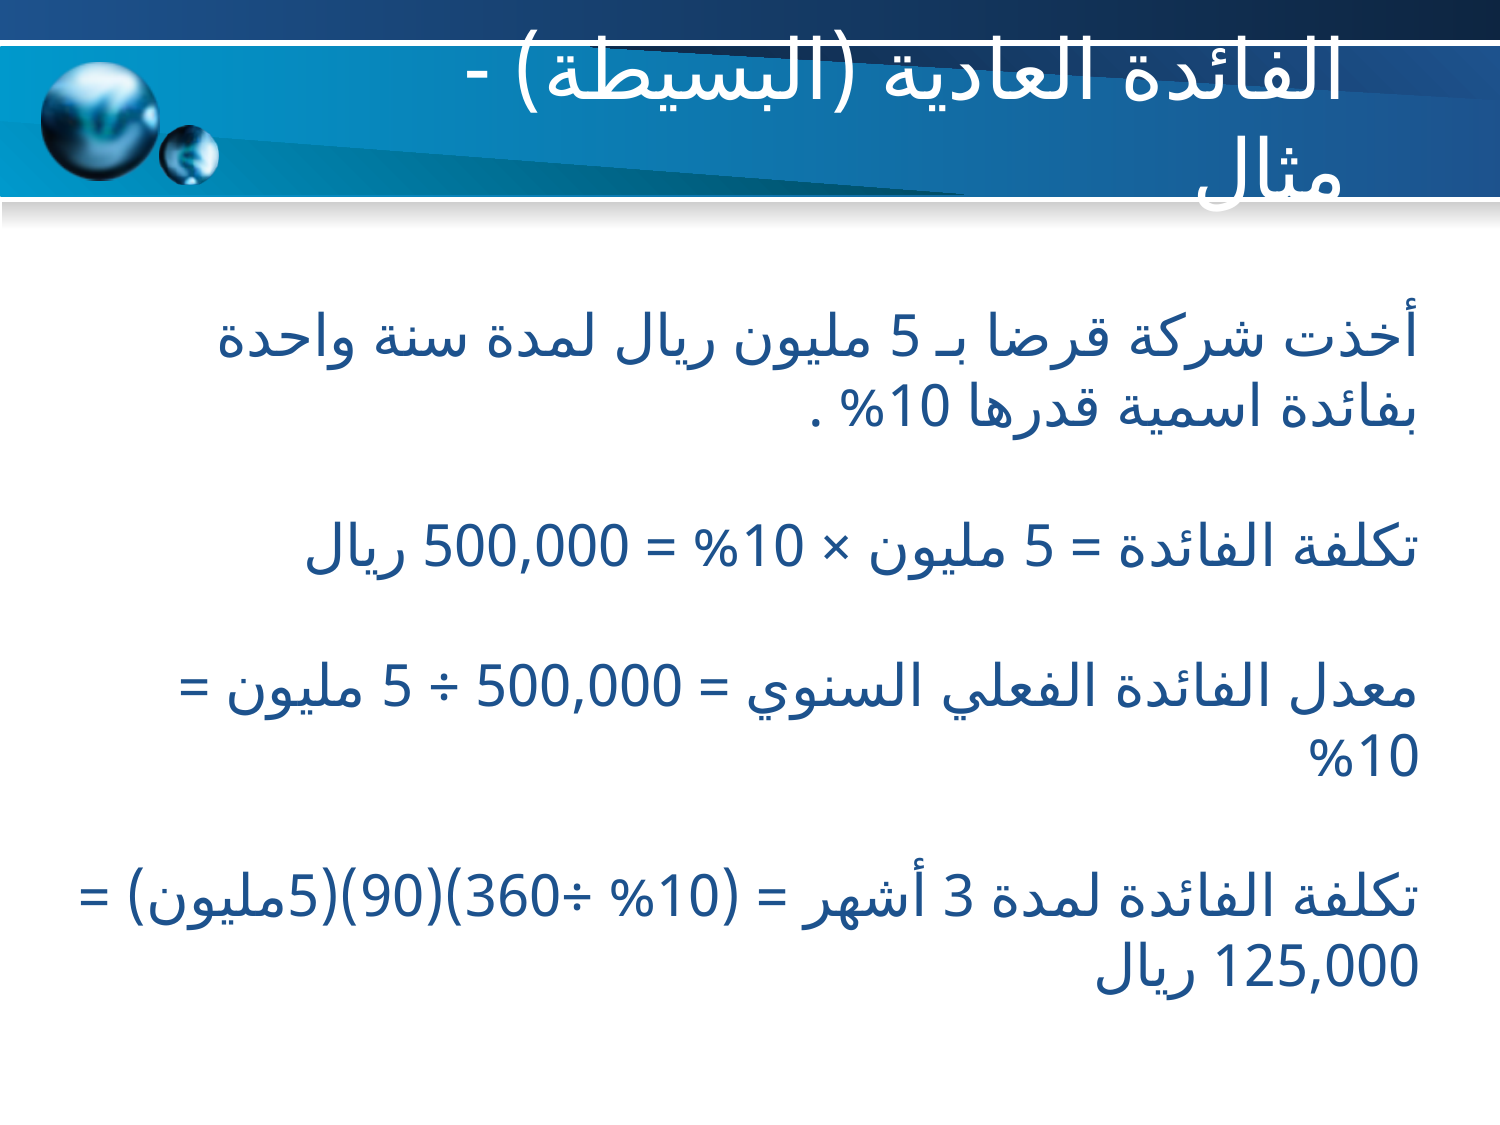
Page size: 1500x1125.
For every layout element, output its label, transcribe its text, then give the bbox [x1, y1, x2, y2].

picture [42, 63, 159, 180]
title الفائدة العادية (البسيطة) - مثال [274, 44, 1363, 188]
text_box أخذت شركة قرضا بـ 5 مليون ريال لمدة سنة واحدة بفائدة اسمية قدرها 10% . تكلفة الفائدة = 5 مليون × 10% = 500,000 ريال معدل الفائدة الفعلي السنوي = 500,000 ÷ 5 مليون = 10% تكلفة الفائدة لمدة 3 أشهر = (10% ÷360)(90)(5مليون) = 125,000 ريال [53, 290, 1436, 1006]
picture [160, 126, 218, 184]
